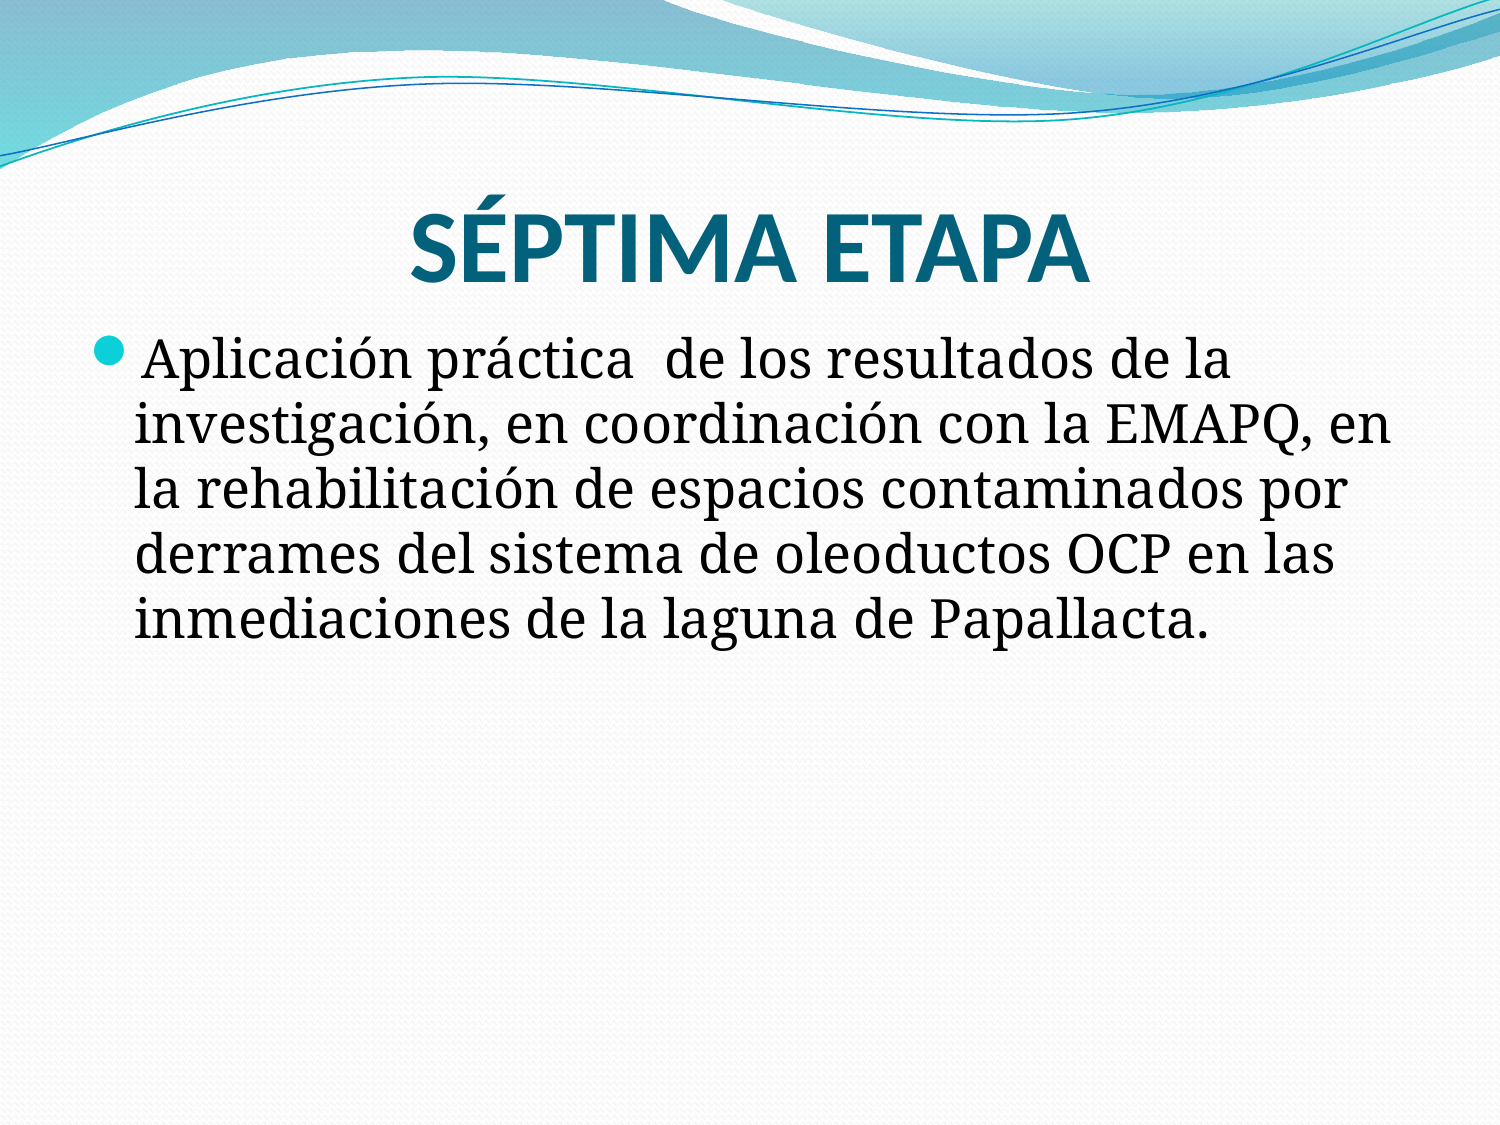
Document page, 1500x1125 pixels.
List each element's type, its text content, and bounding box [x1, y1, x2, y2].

title SÉPTIMA ETAPA [75, 115, 1425, 303]
list Aplicación práctica de los resultados de la investigación, en coordinación con la EMAPQ, en la rehabilitación de espacios contaminados por derrames del sistema de oleoductos OCP en las inmediaciones de la laguna de Papallacta. [75, 317, 1425, 1038]
